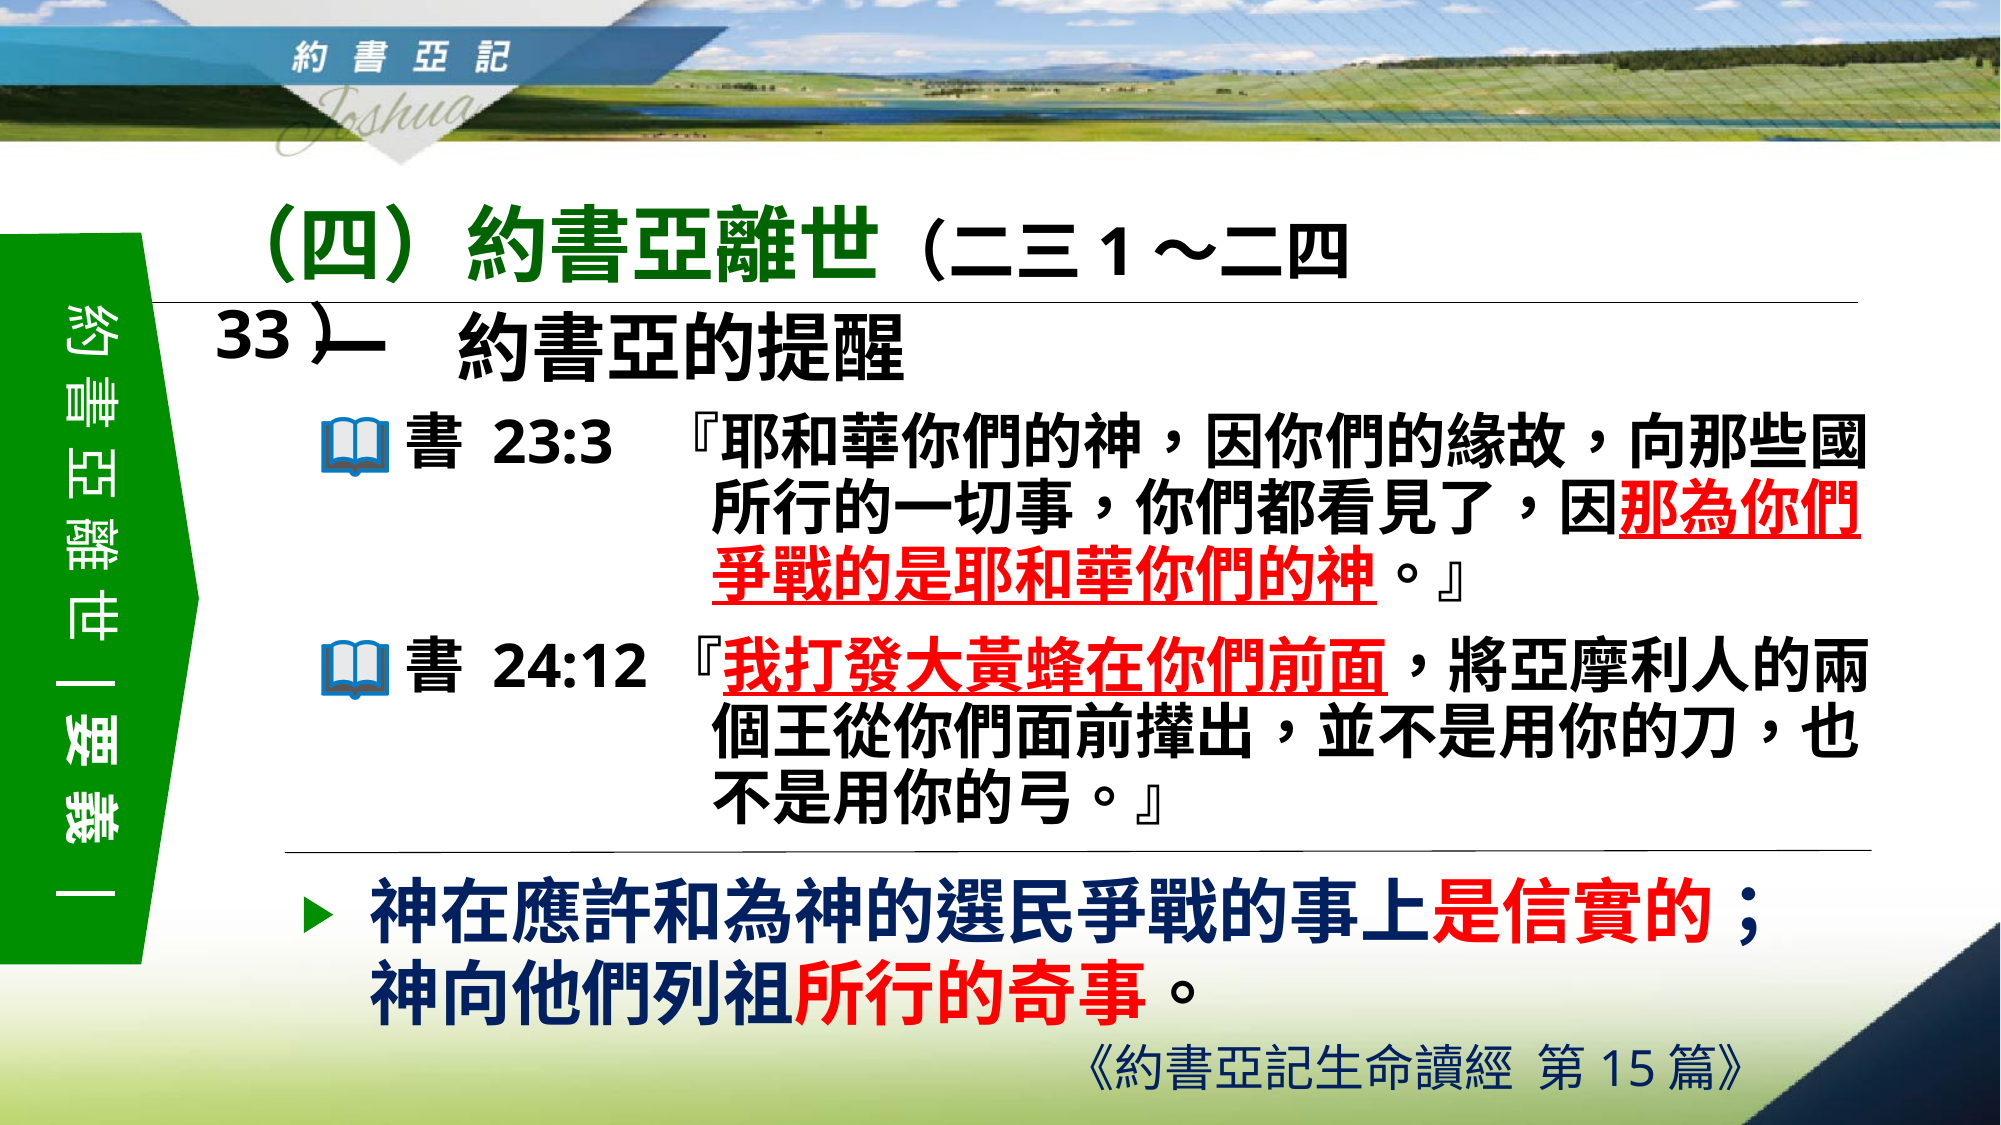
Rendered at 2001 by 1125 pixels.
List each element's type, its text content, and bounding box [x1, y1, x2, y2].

text_box 拈鬮分配美地 要義 [38, 966, 137, 974]
text_box 約書亞離世 要義 [36, 288, 135, 911]
picture [0, 0, 2001, 1125]
text_box [0, 231, 200, 966]
text_box 《約書亞記生命讀經 第15篇》 [1049, 1029, 1797, 1105]
text_box （四）約書亞離世（二三1～二四33） [200, 303, 1509, 380]
text_box 神在應許和為神的選民爭戰的事上是信實的；神向他們列祖所行的奇事。 [354, 862, 1843, 1042]
text_box （四）約書亞離世（二三1～二四33） [200, 184, 1509, 302]
text_box 一 約書亞的提醒 [299, 309, 1785, 398]
text_box [302, 894, 336, 935]
text_box 書 23:3 『耶和華你們的神，因你們的緣故，向那些國所行的一切事，你們都看見了，因那為你們爭戰的是耶和華你們的神。』 書 24:12『我打發大黃蜂在你們前面，將亞摩利人的兩個王從你們面前攆出，並不是用你的刀，也不是用你的弓。』 [389, 401, 1925, 840]
